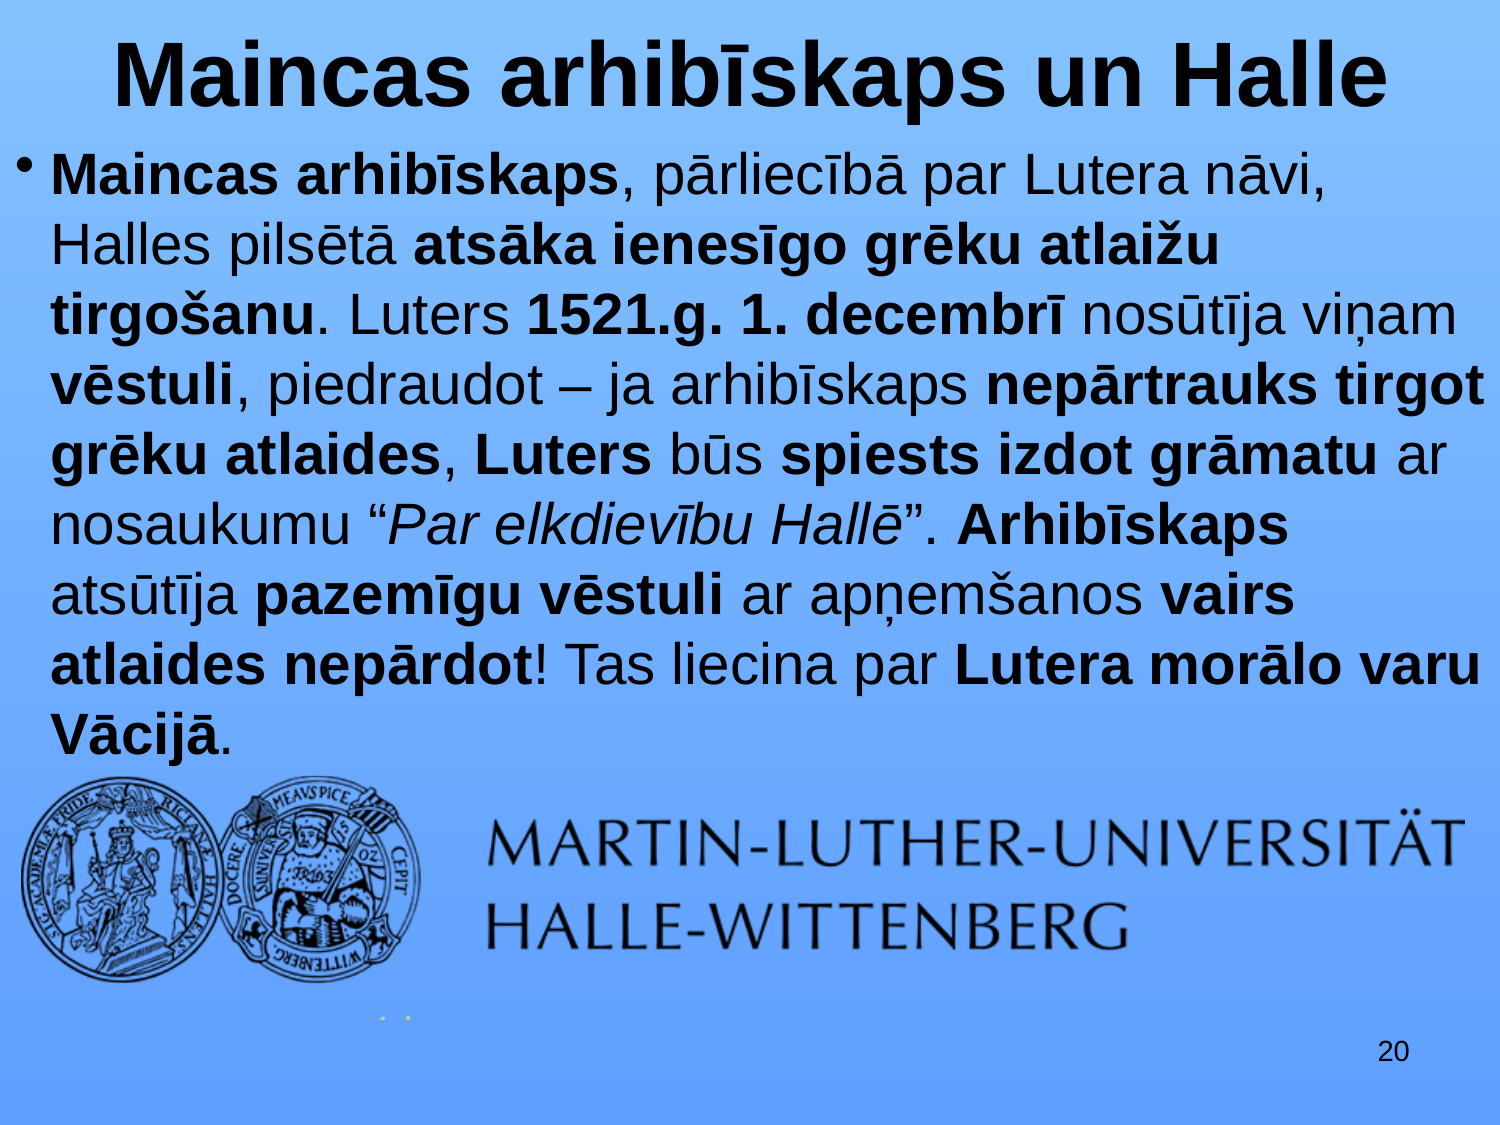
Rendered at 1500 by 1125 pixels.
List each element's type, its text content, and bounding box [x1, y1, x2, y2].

picture [20, 738, 1466, 1020]
text_box Maincas arhibīskaps, pārliecībā par Lutera nāvi, Halles pilsētā atsāka ienesīgo grēku atlaižu tirgošanu. Luters 1521.g. 1. decembrī nosūtīja viņam vēstuli, piedraudot – ja arhibīskaps nepārtrauks tirgot grēku atlaides, Luters būs spiests izdot grāmatu ar nosaukumu “Par elkdievību Hallē”. Arhibīskaps atsūtīja pazemīgu vēstuli ar apņemšanos vairs atlaides nepārdot! Tas liecina par Lutera morālo varu Vācijā. [0, 128, 1500, 774]
title Maincas arhibīskaps un Halle [76, 0, 1428, 128]
slide_number 20 [1074, 1027, 1426, 1103]
